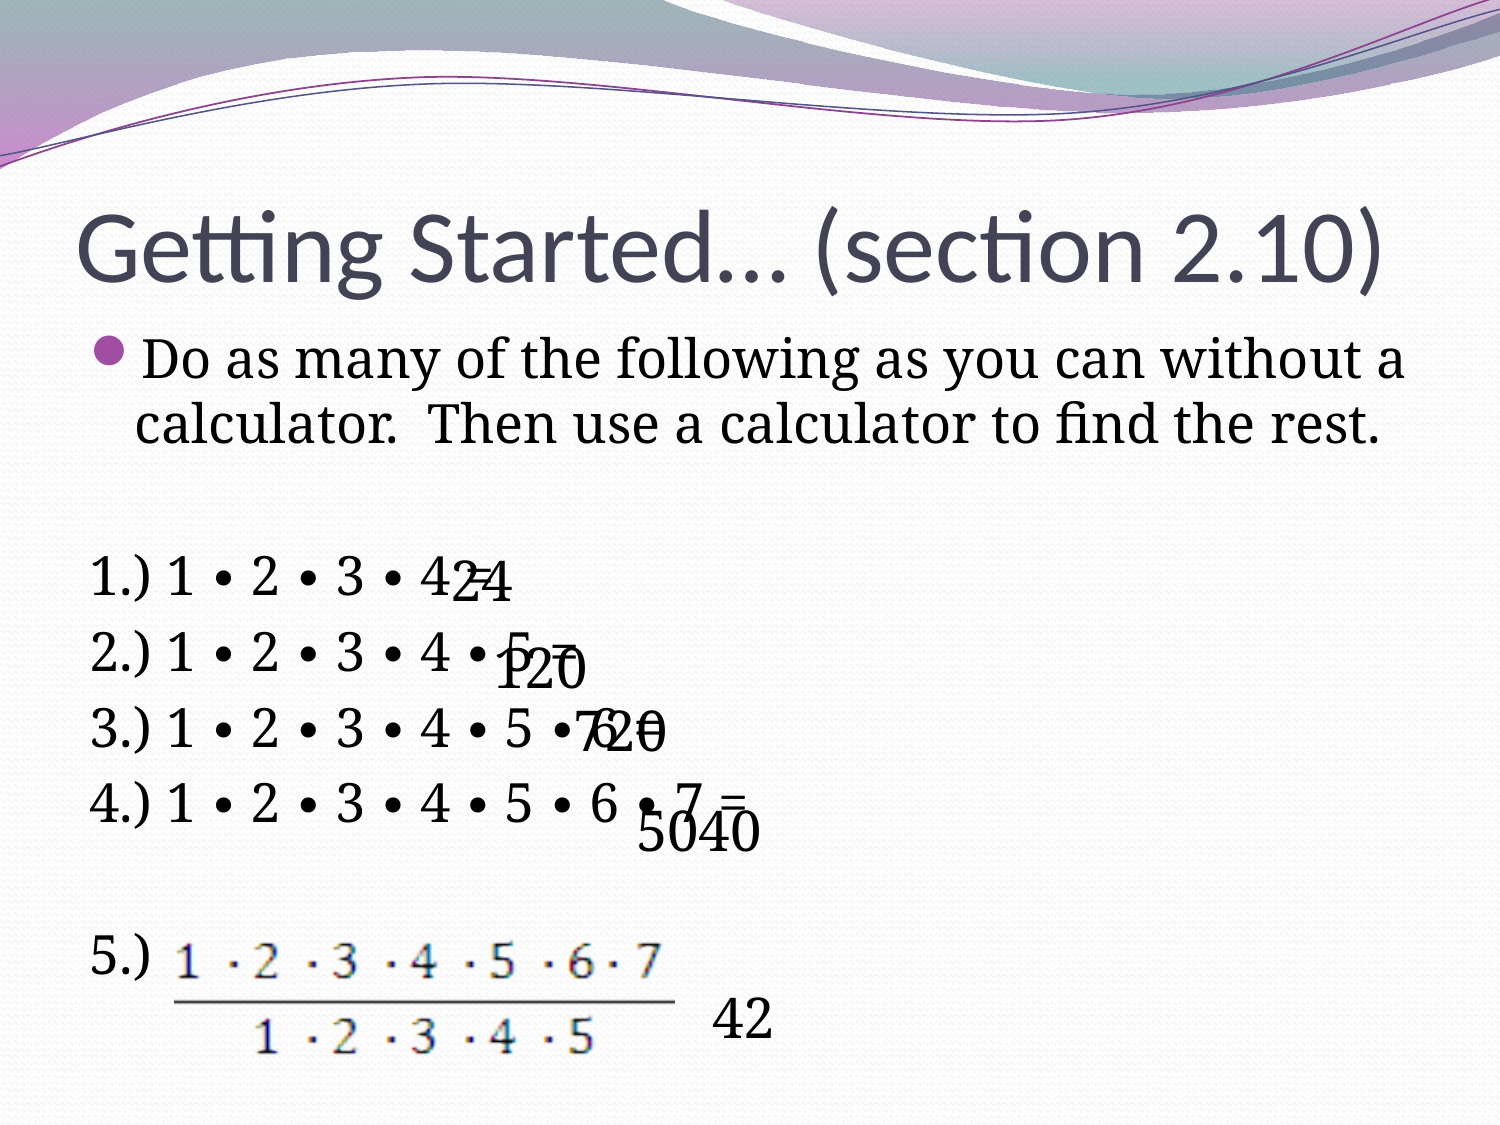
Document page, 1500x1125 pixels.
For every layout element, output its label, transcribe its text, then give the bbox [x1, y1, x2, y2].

text_box 42 [697, 975, 791, 1058]
title Getting Started… (section 2.10) [75, 115, 1425, 303]
text_box 2 [167, 938, 174, 1038]
text_box 120 [478, 624, 603, 708]
picture [174, 937, 676, 1067]
list Do as many of the following as you can without a calculator. Then use a calculator to find the rest. 1.) 1 ∙ 2 ∙ 3 ∙ 4 = 2.) 1 ∙ 2 ∙ 3 ∙ 4 ∙ 5 = 3.) 1 ∙ 2 ∙ 3 ∙ 4 ∙ 5 ∙ 6 = 4.) 1 ∙ 2 ∙ 3 ∙ 4 ∙ 5 ∙ 6 ∙ 7 = 5.) [75, 317, 1425, 1038]
text_box 5040 [621, 787, 777, 870]
text_box 720 [558, 687, 683, 770]
text_box 2 [676, 939, 682, 1038]
text_box [0, 0, 1500, 75]
text_box 24 [435, 537, 528, 620]
